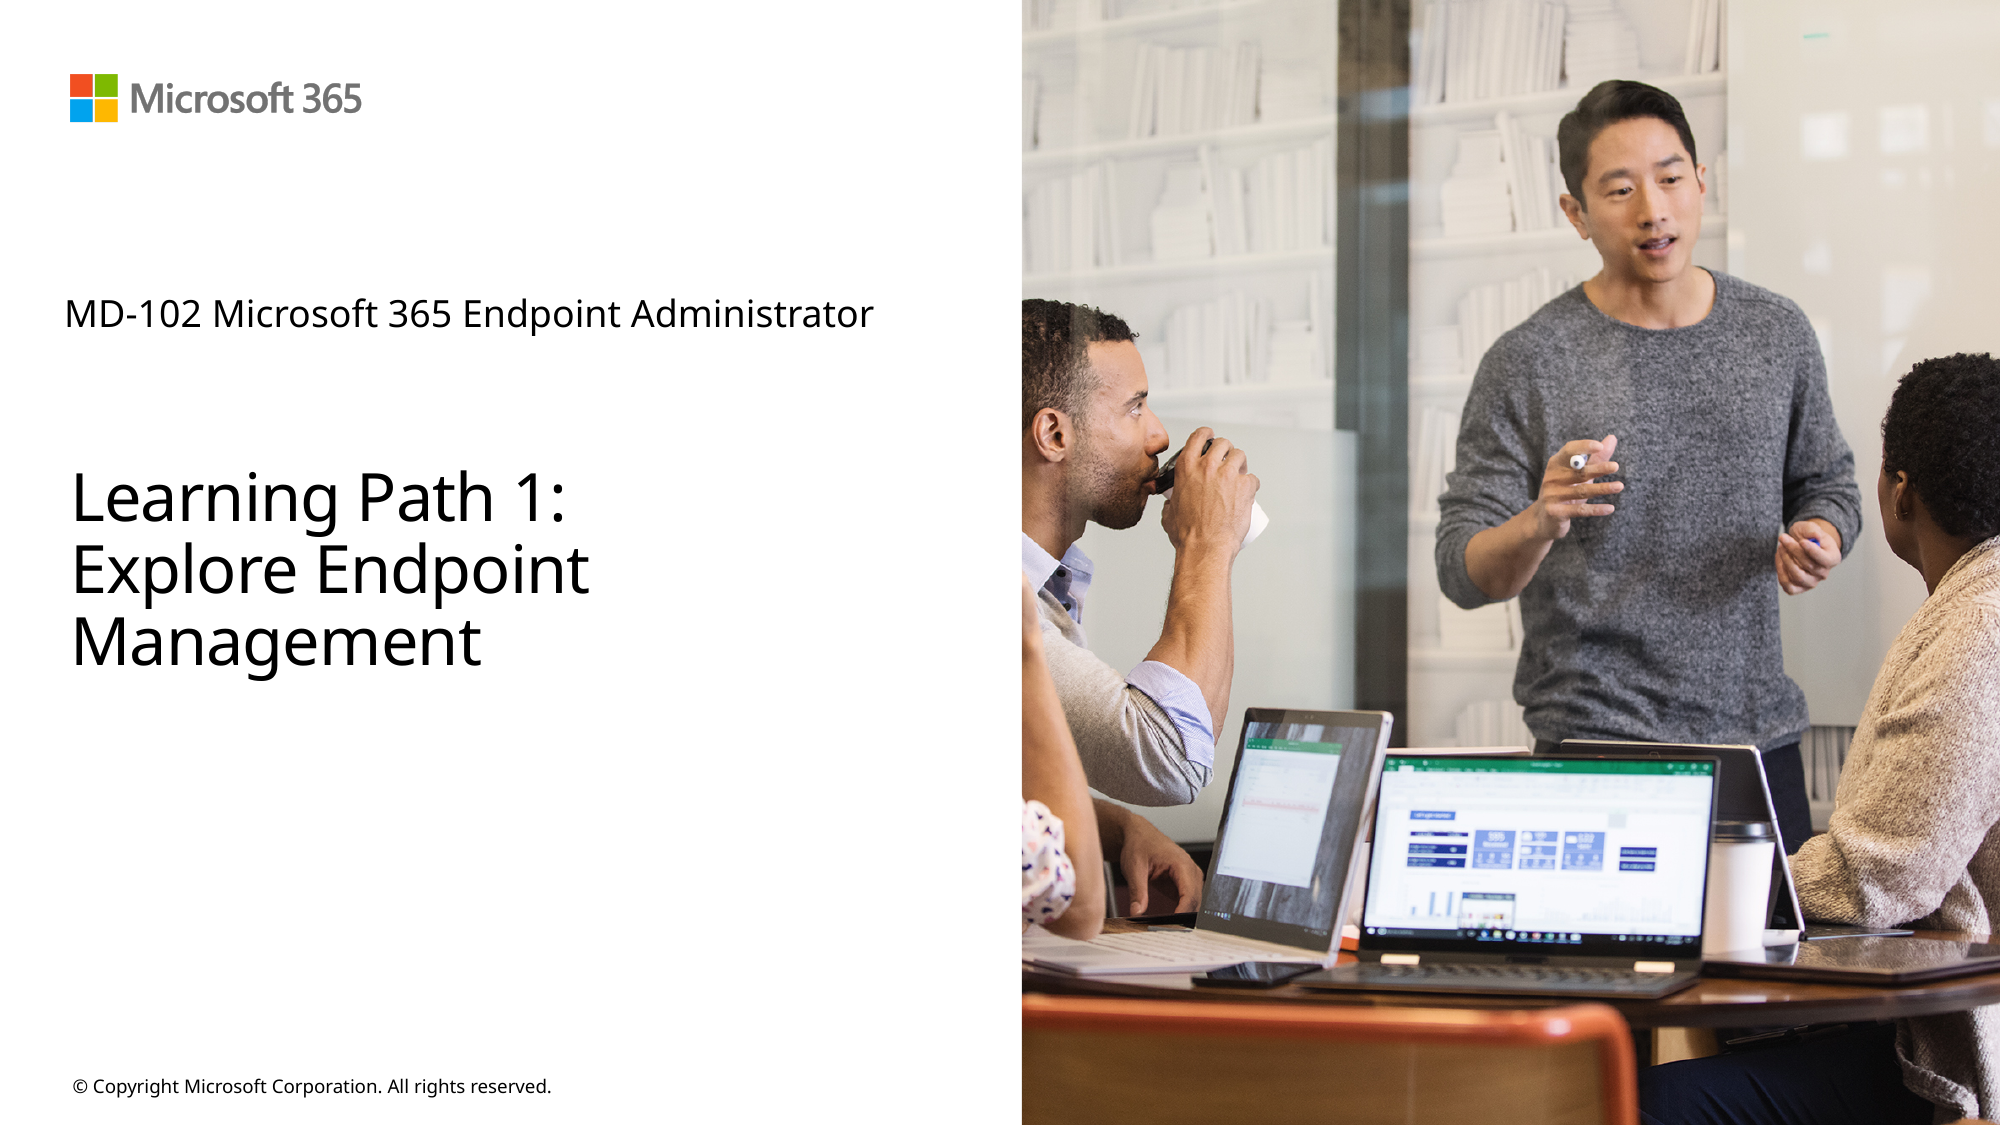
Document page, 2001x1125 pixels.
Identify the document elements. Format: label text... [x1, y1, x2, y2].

picture [1021, 0, 2000, 1125]
picture [22, 26, 409, 170]
text_box MD-102 Microsoft 365 Endpoint Administrator [64, 282, 890, 342]
title Learning Path 1: Explore Endpoint Management [70, 415, 910, 710]
